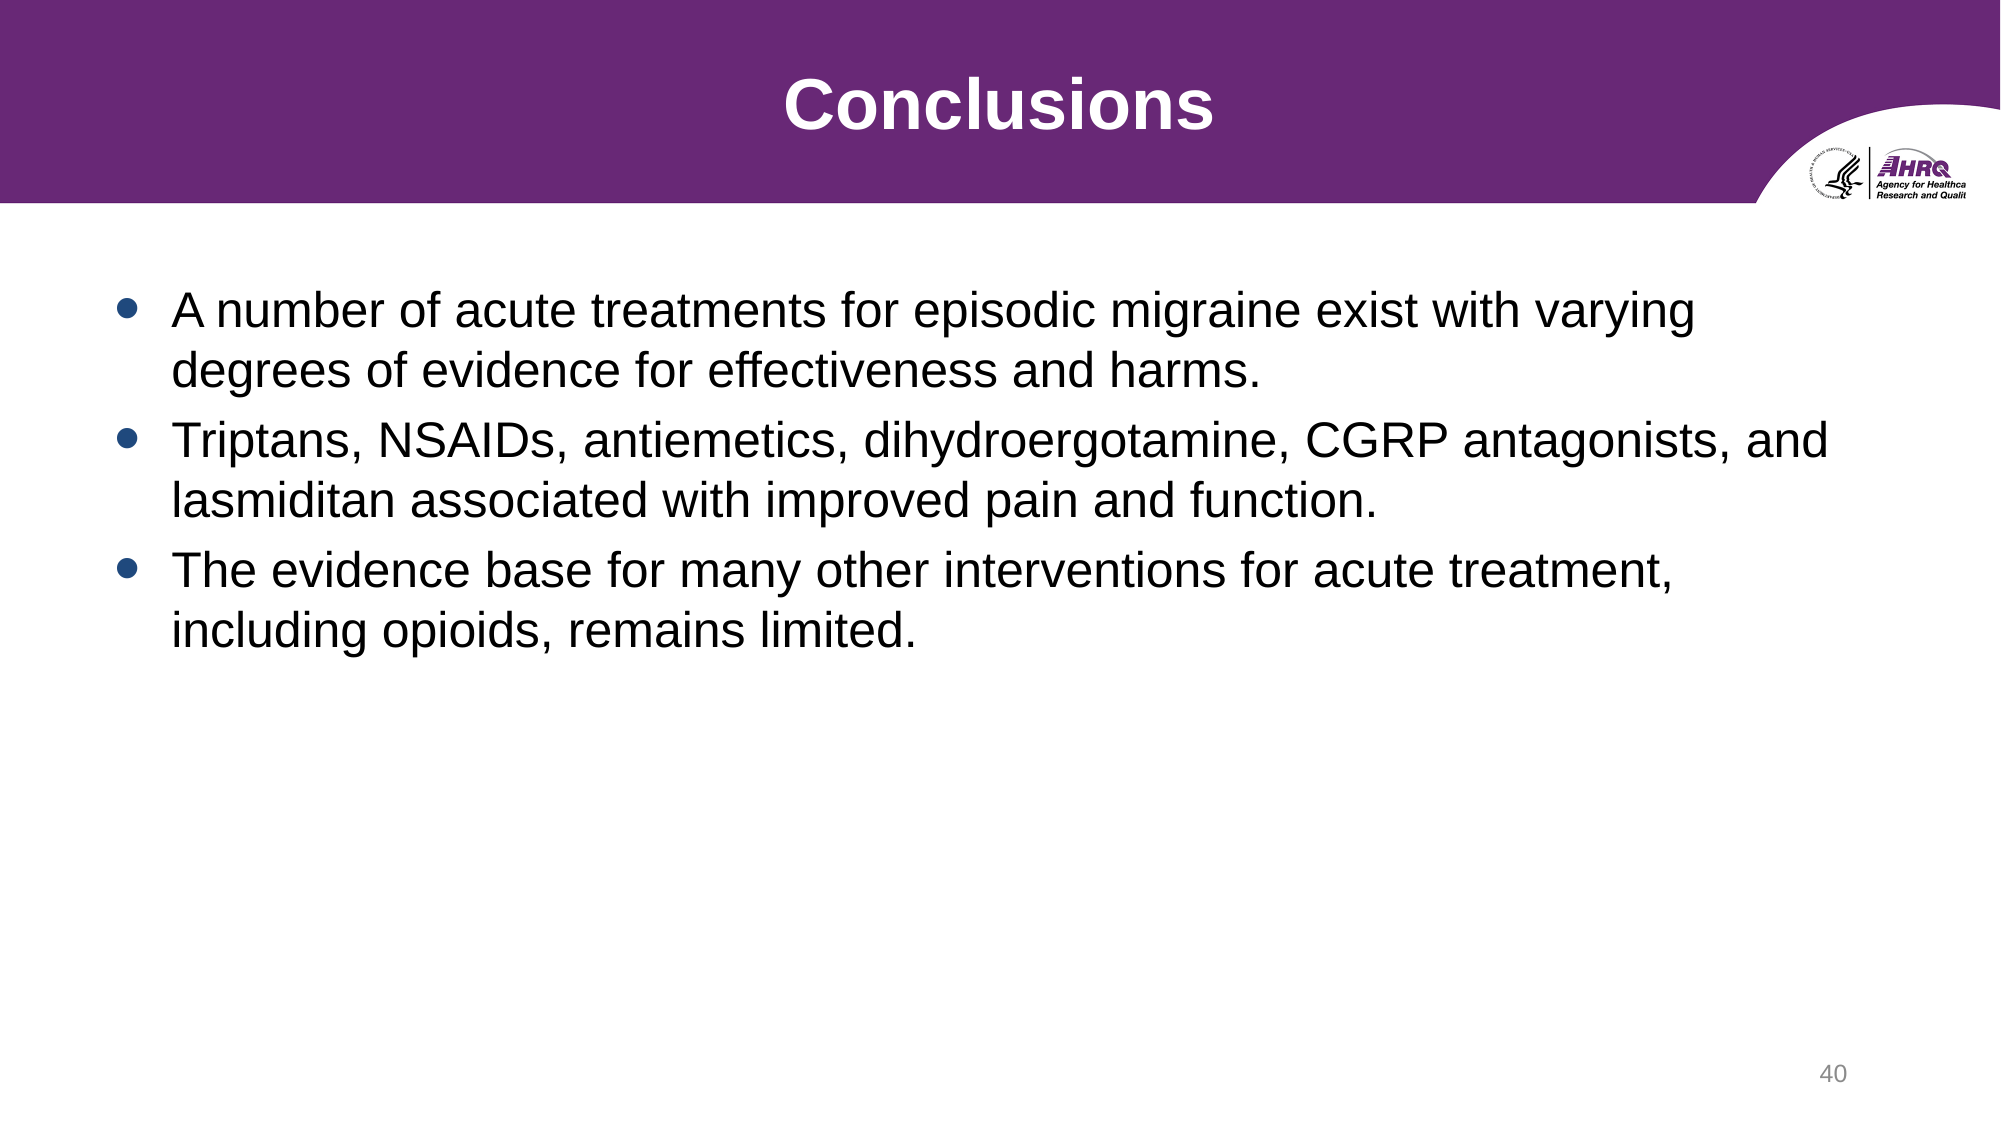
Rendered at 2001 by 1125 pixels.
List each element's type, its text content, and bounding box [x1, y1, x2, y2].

list A number of acute treatments for episodic migraine exist with varying degrees of evidence for effectiveness and harms. Triptans, NSAIDs, antiemetics, dihydroergotamine, CGRP antagonists, and lasmiditan associated with improved pain and function. The evidence base for many other interventions for acute treatment, including opioids, remains limited. [99, 270, 1900, 1013]
slide_number 40 [1412, 1042, 1863, 1103]
picture [0, 0, 2001, 1125]
title Conclusions [275, 50, 1725, 152]
